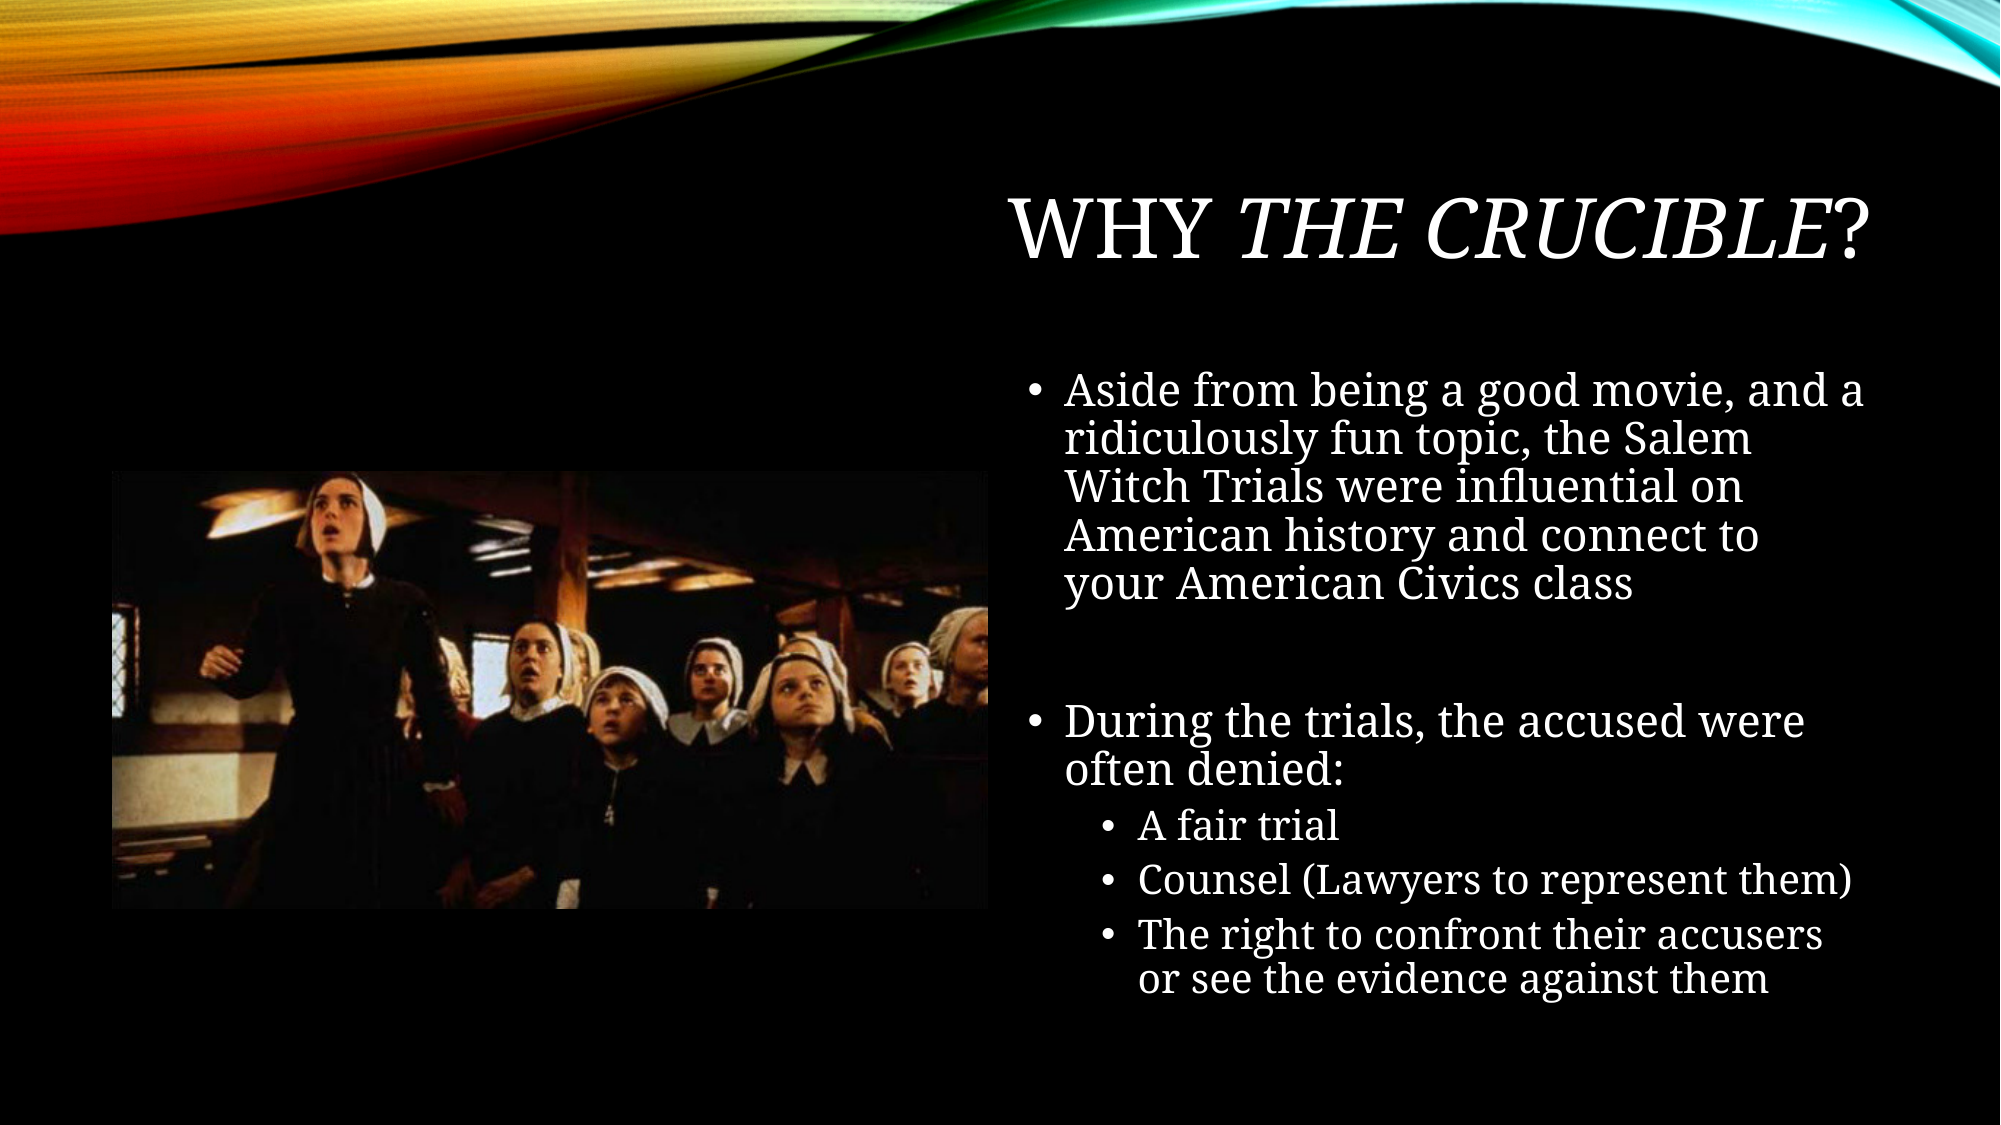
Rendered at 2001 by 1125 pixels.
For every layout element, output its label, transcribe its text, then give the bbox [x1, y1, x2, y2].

list Aside from being a good movie, and a ridiculously fun topic, the Salem Witch Trials were influential on American history and connect to your American Civics class During the trials, the accused were often denied: A fair trial Counsel (Lawyers to represent them) The right to confront their accusers or see the evidence against them [1012, 360, 1888, 1021]
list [112, 470, 988, 909]
picture [0, 0, 2000, 237]
title Why The Crucible? [474, 125, 1888, 338]
